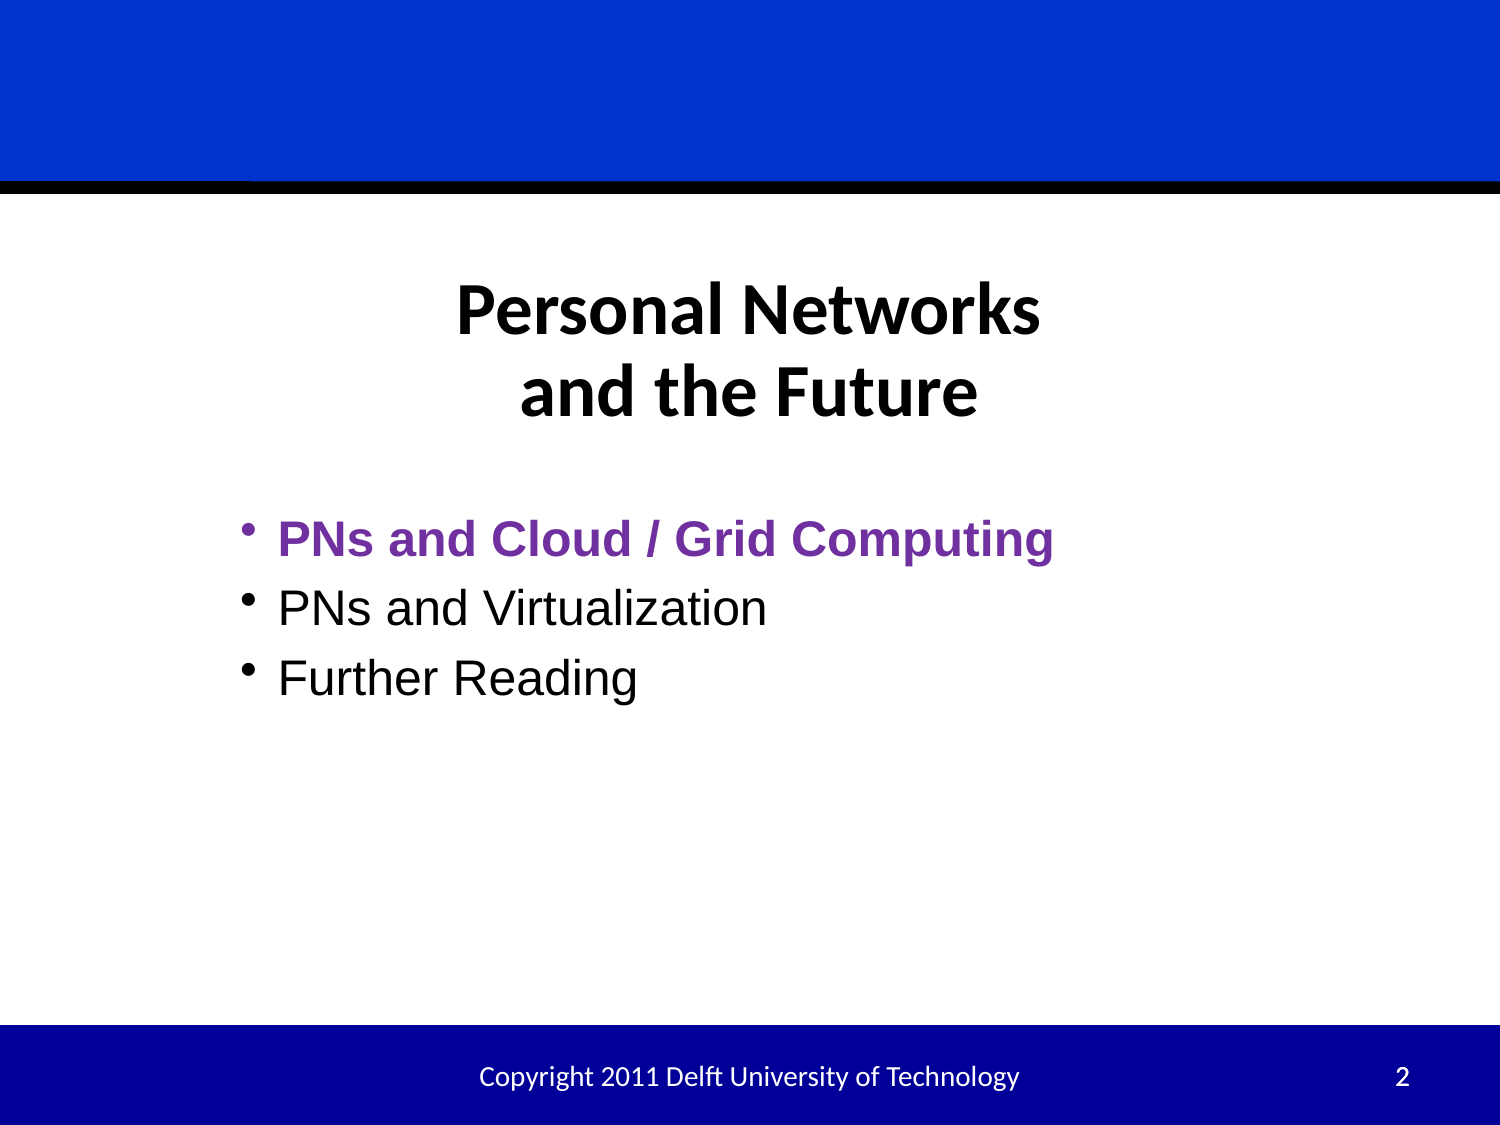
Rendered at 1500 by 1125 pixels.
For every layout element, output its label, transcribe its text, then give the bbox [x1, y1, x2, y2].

list Personal Networks and the Future [111, 212, 1388, 439]
list PNs and Cloud / Grid Computing PNs and Virtualization Further Reading [74, 498, 1426, 1006]
footer Copyright 2011 Delft University of Technology [437, 1049, 1063, 1103]
text_box 2 [1074, 1050, 1425, 1103]
